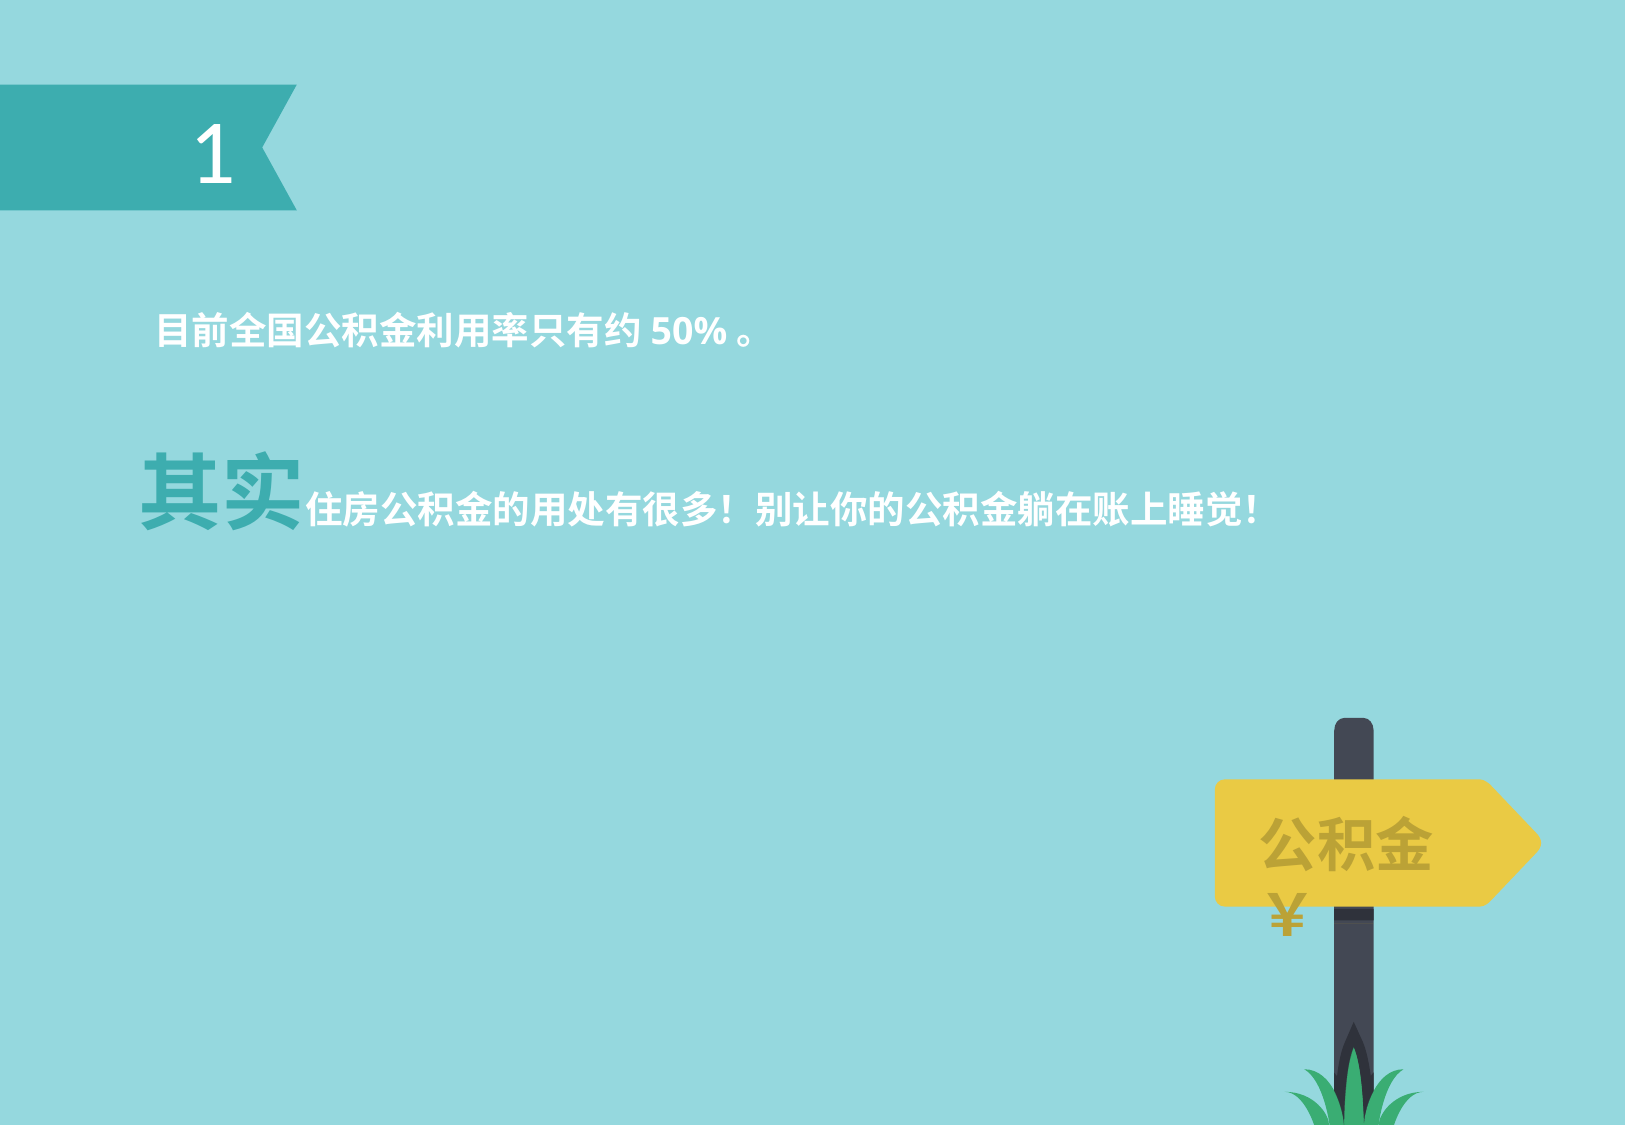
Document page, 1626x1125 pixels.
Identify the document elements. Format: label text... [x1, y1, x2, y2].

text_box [1214, 717, 1543, 1125]
text_box 目前全国公积金利用率只有约50%。 [139, 299, 1439, 360]
text_box [0, 83, 299, 212]
text_box 1 [174, 84, 250, 210]
text_box 其实住房公积金的用处有很多！别让你的公积金躺在账上睡觉！ [123, 382, 1314, 698]
